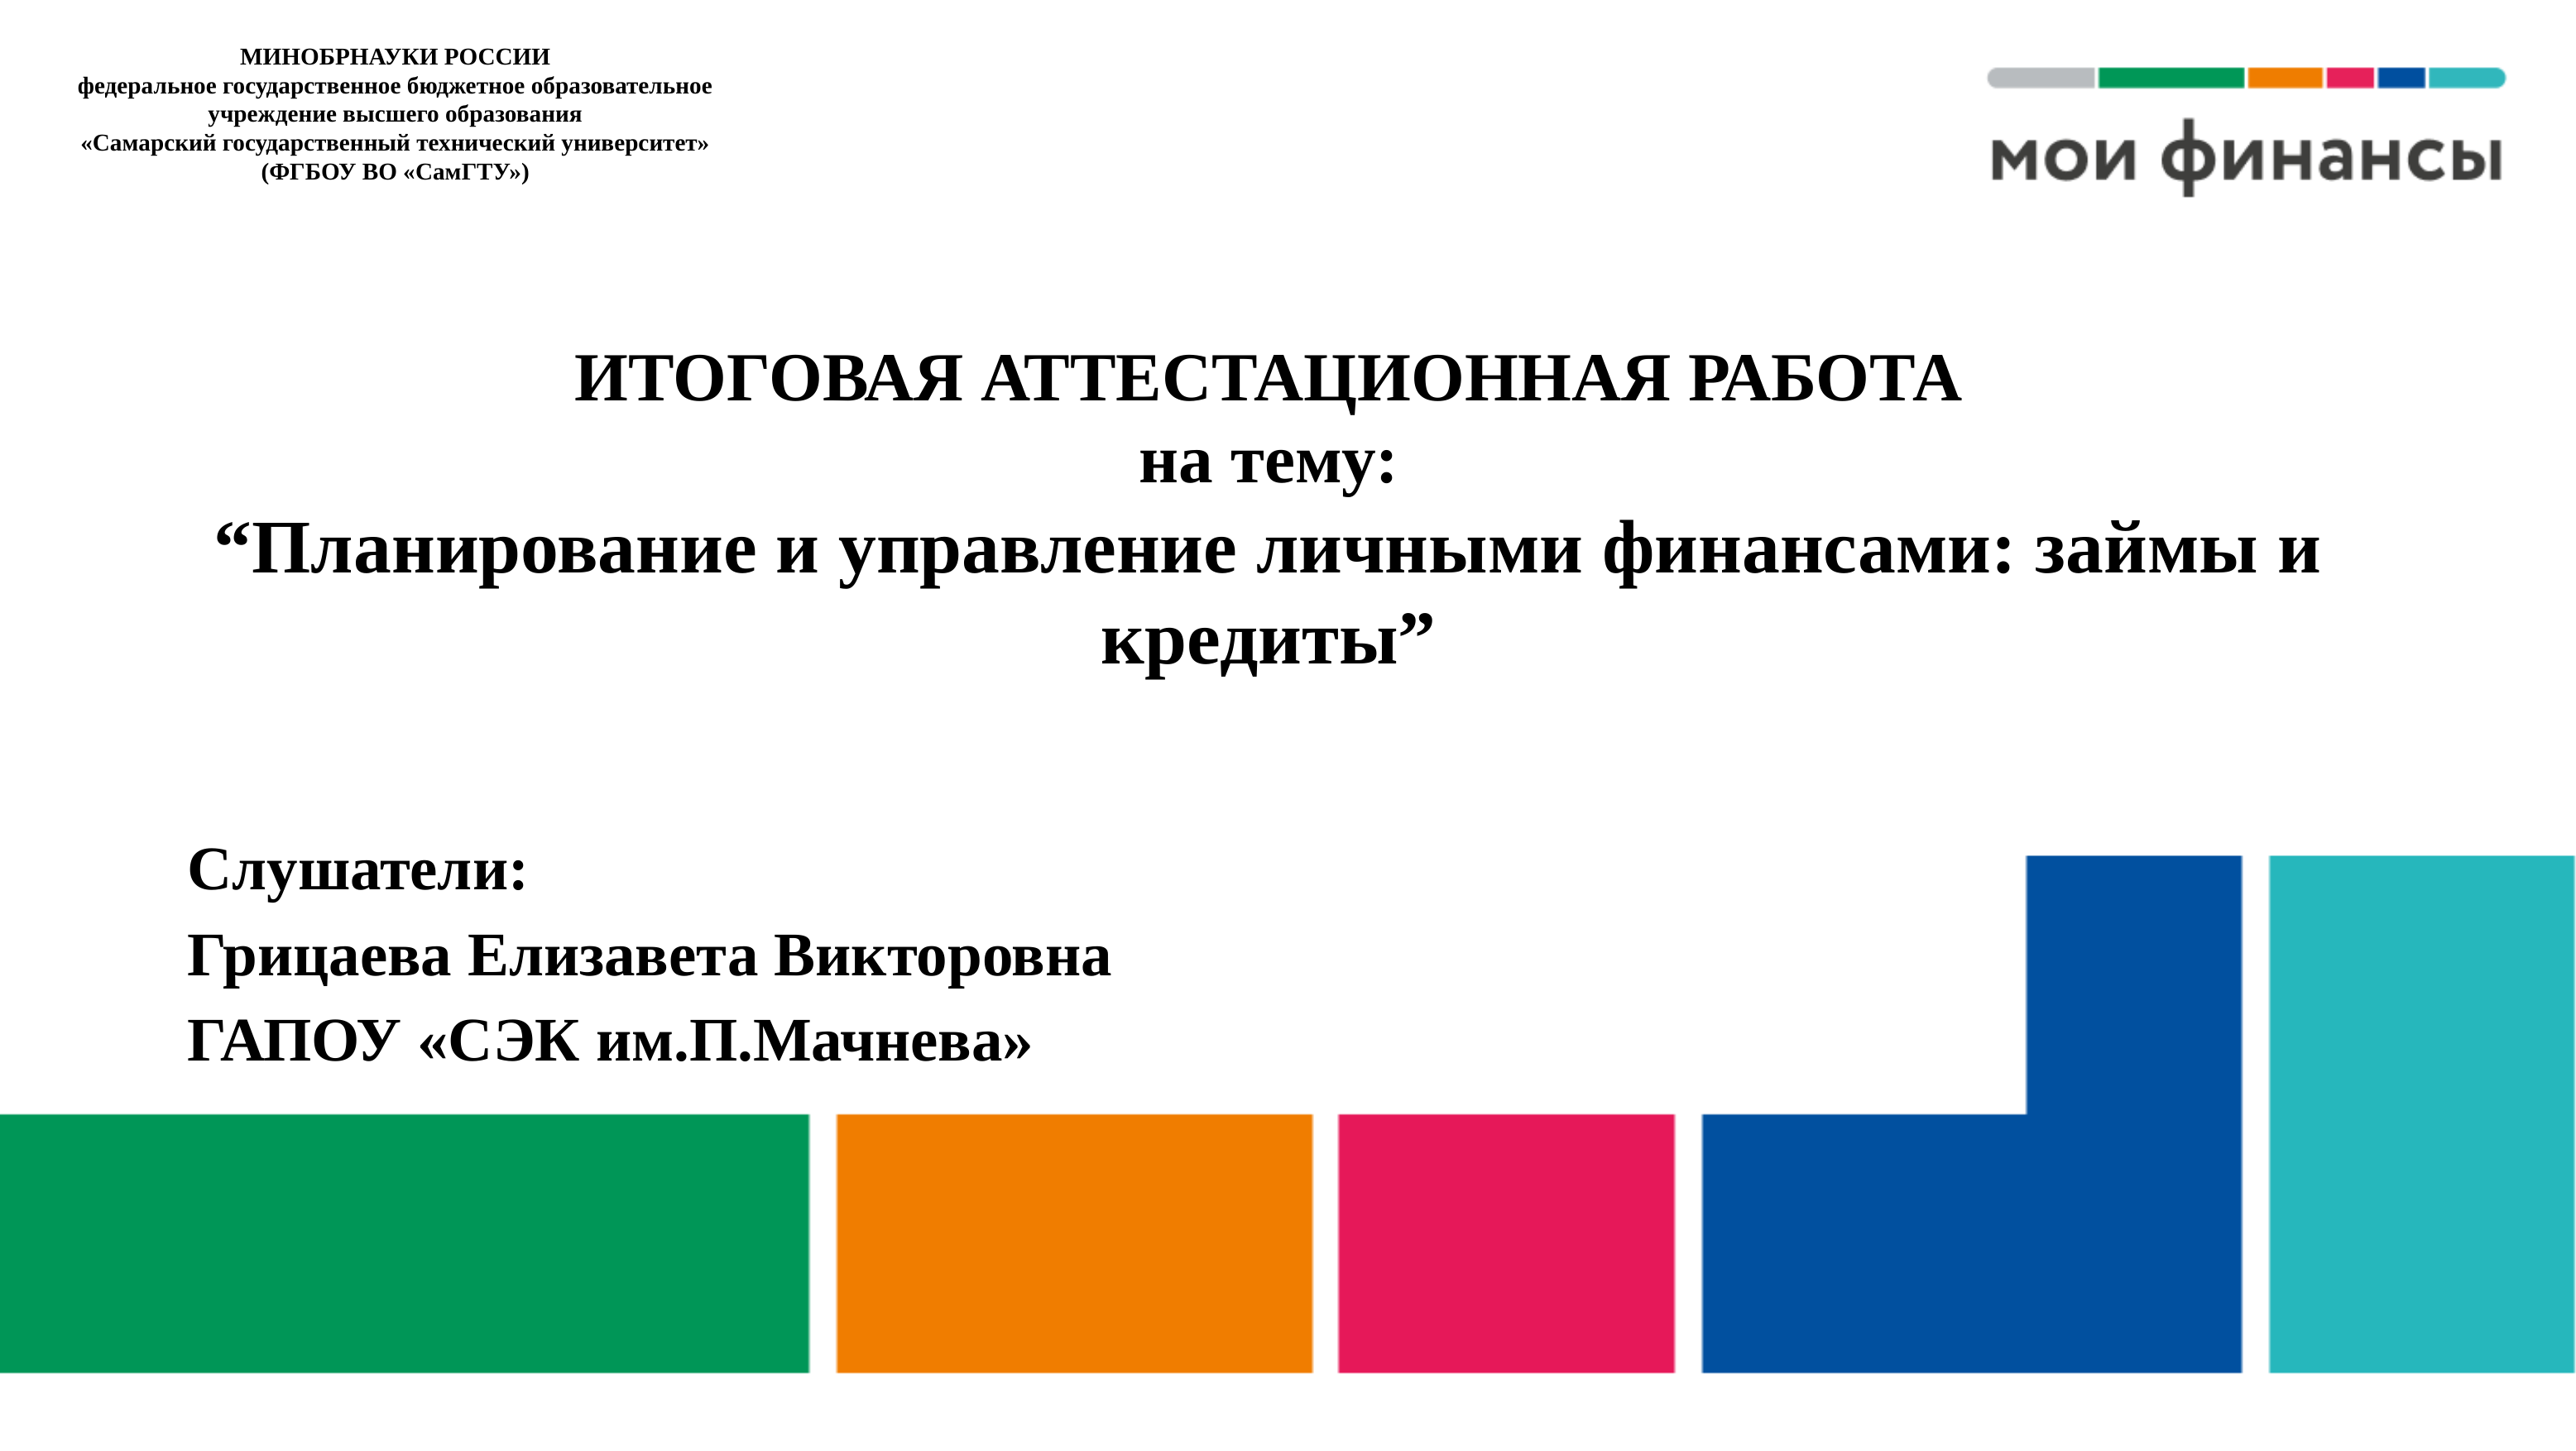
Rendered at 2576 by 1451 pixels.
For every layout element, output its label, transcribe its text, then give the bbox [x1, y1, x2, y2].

text_box МИНОБРНАУКИ РОССИИ федеральное государственное бюджетное образовательное учреждение высшего образования «Самарский государственный технический университет» (ФГБОУ ВО «СамГТУ») [24, 34, 766, 192]
picture [0, 0, 2576, 1451]
text_box ИТОГОВАЯ АТТЕСТАЦИОННАЯ РАБОТА на тему: “Планирование и управление личными финансами: займы и кредиты” Слушатели: Грицаева Елизавета Викторовна ГАПОУ «СЭК им.П.Мачнева» [168, 322, 2370, 1241]
